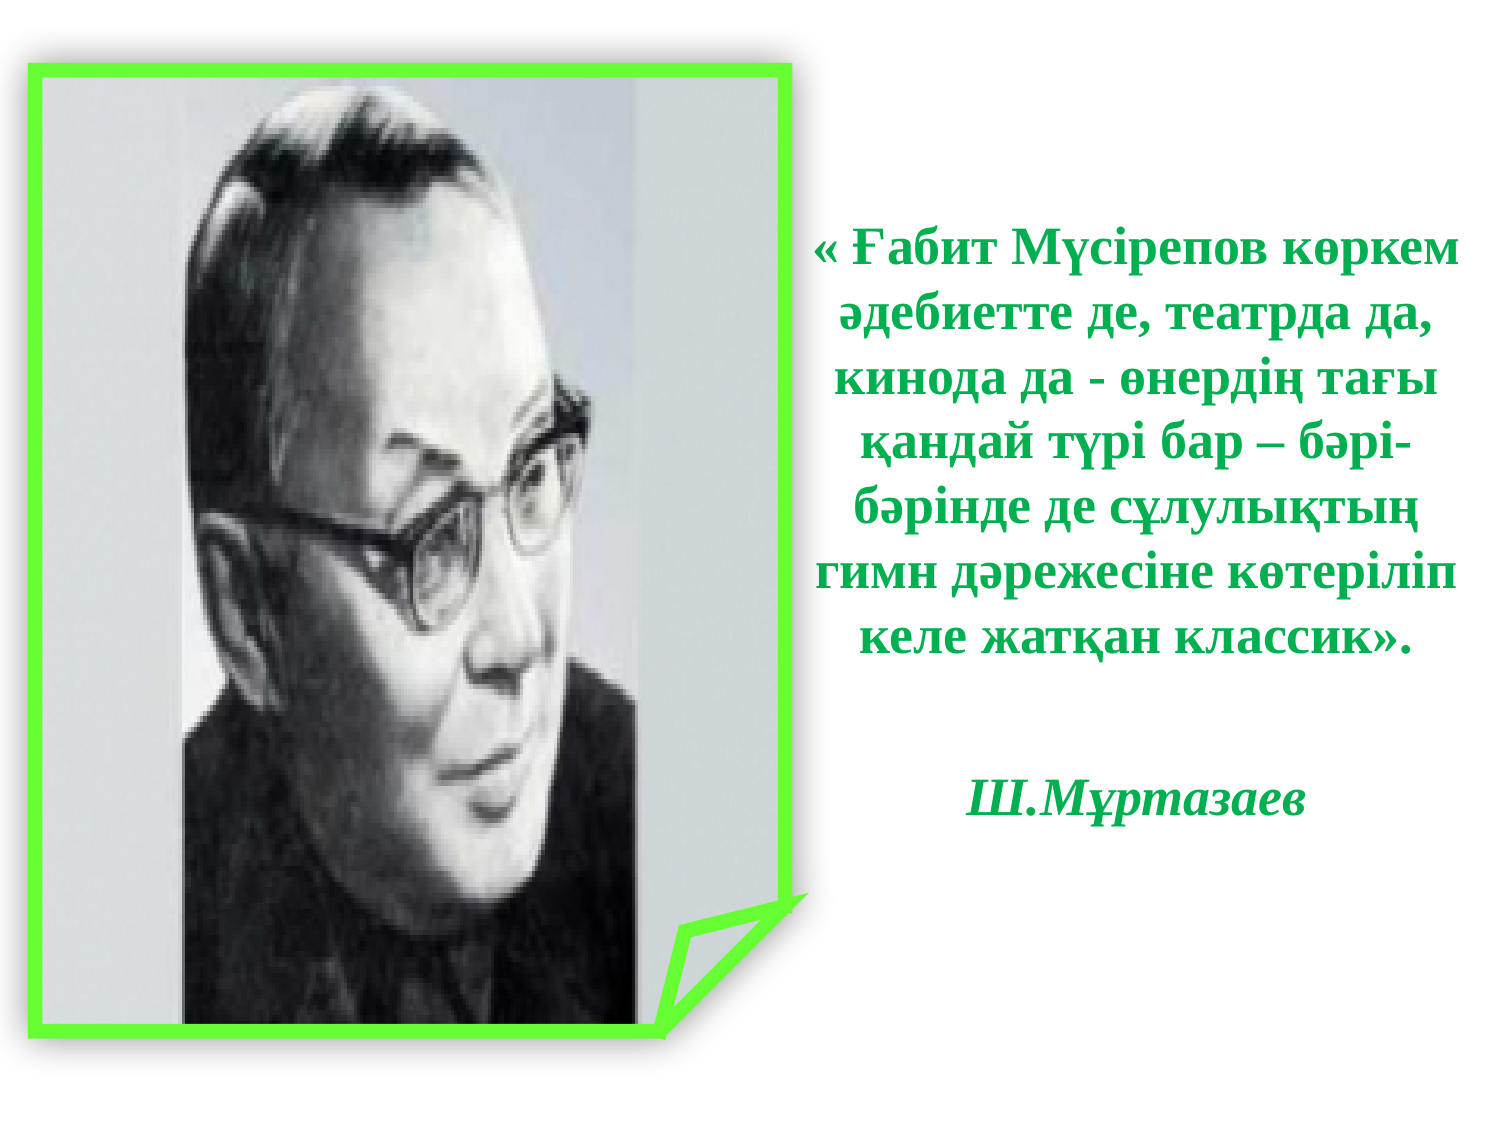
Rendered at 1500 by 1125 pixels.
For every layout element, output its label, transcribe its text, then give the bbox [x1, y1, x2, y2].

picture [34, 70, 786, 1032]
title « Ғабит Мүсірепов көркем әдебиетте де, театрда да, кинода да - өнердің тағы қандай түрі бар – бәрі-бәрінде де сұлулықтың гимн дәрежесіне көтеріліп келе жатқан классик». Ш.Мұртазаев [796, 58, 1477, 1043]
